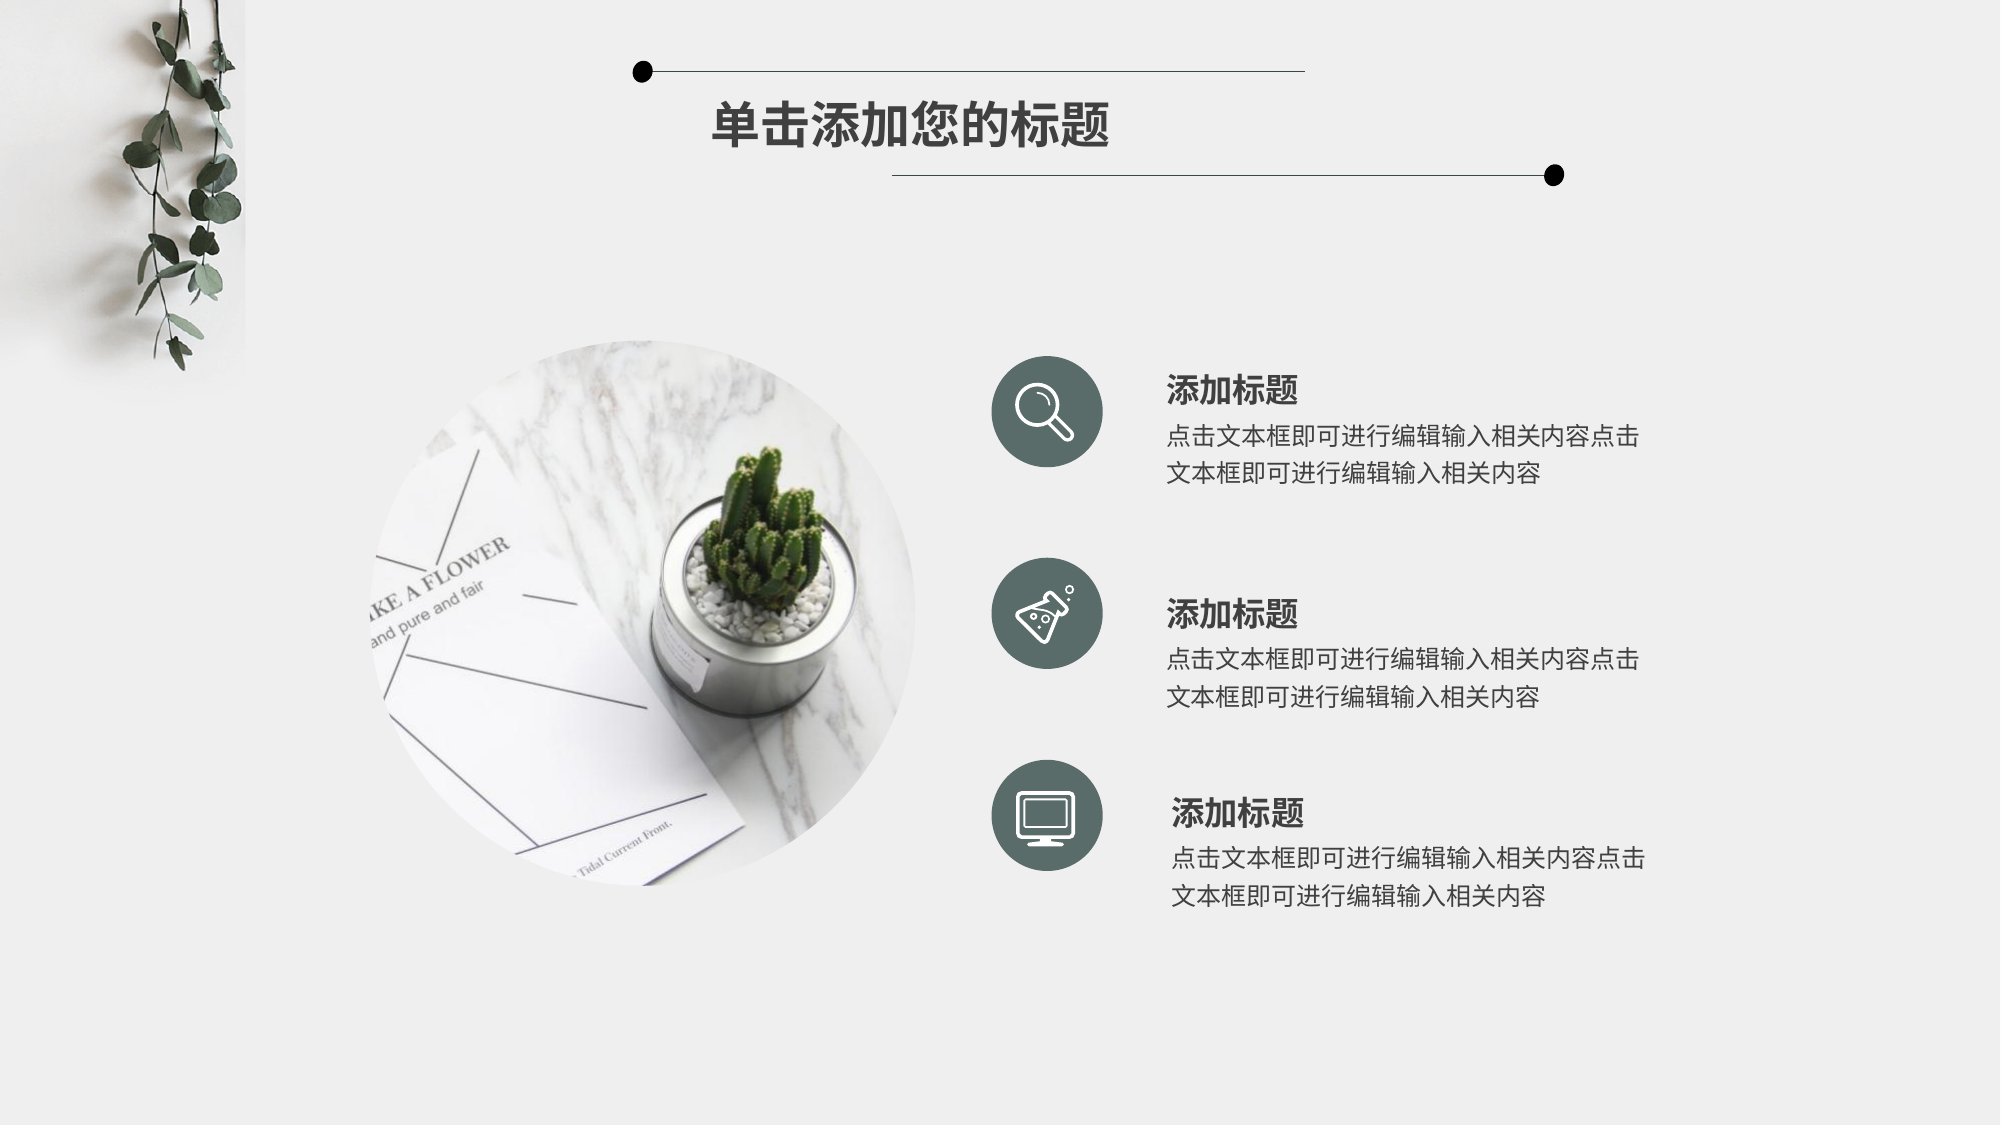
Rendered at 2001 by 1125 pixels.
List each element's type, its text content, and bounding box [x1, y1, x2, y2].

text_box 点击文本框即可进行编辑输入相关内容点击文本框即可进行编辑输入相关内容 [1156, 827, 1673, 918]
text_box [990, 758, 1104, 873]
picture [0, 0, 246, 422]
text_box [1015, 584, 1075, 644]
text_box 单击添加您的标题 [695, 85, 1348, 161]
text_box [1015, 382, 1075, 442]
picture [369, 340, 916, 886]
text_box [891, 164, 1564, 187]
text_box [1016, 791, 1076, 847]
text_box 添加标题 [1151, 362, 1541, 417]
text_box 添加标题 [1151, 585, 1541, 641]
text_box 添加标题 [1156, 784, 1547, 840]
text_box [632, 60, 1305, 83]
text_box [990, 355, 1104, 469]
text_box 点击文本框即可进行编辑输入相关内容点击文本框即可进行编辑输入相关内容 [1151, 405, 1668, 496]
text_box [990, 556, 1104, 670]
text_box 点击文本框即可进行编辑输入相关内容点击文本框即可进行编辑输入相关内容 [1151, 628, 1668, 719]
